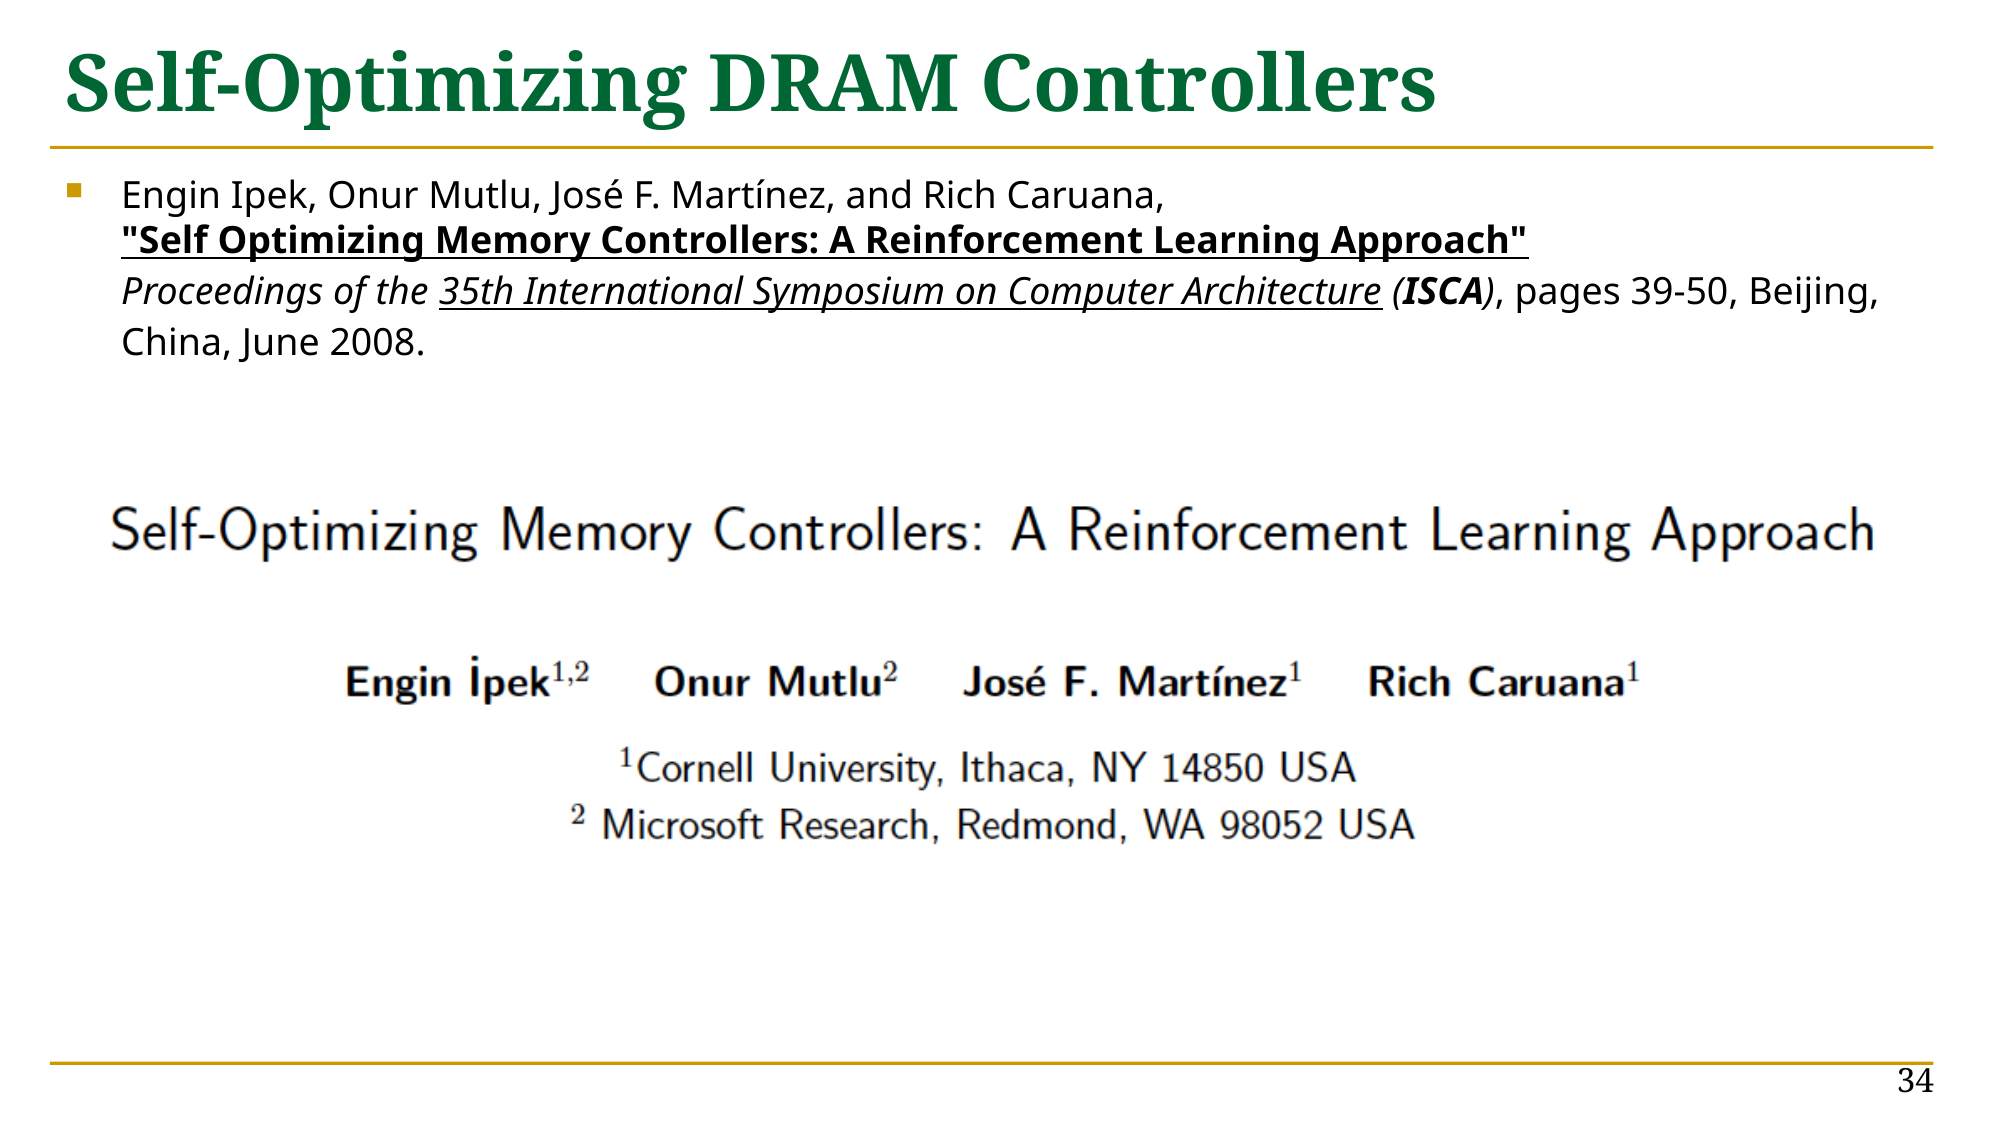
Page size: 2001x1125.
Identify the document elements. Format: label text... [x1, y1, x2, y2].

slide_number 34 [1482, 1036, 1950, 1112]
title Self-Optimizing DRAM Controllers [50, 24, 1750, 163]
list Engin Ipek, Onur Mutlu, José F. Martínez, and Rich Caruana, "Self Optimizing Memory Controllers: A Reinforcement Learning Approach" Proceedings of the 35th International Symposium on Computer Architecture (ISCA), pages 39-50, Beijing, China, June 2008. [50, 163, 1938, 1016]
picture [100, 500, 1888, 852]
